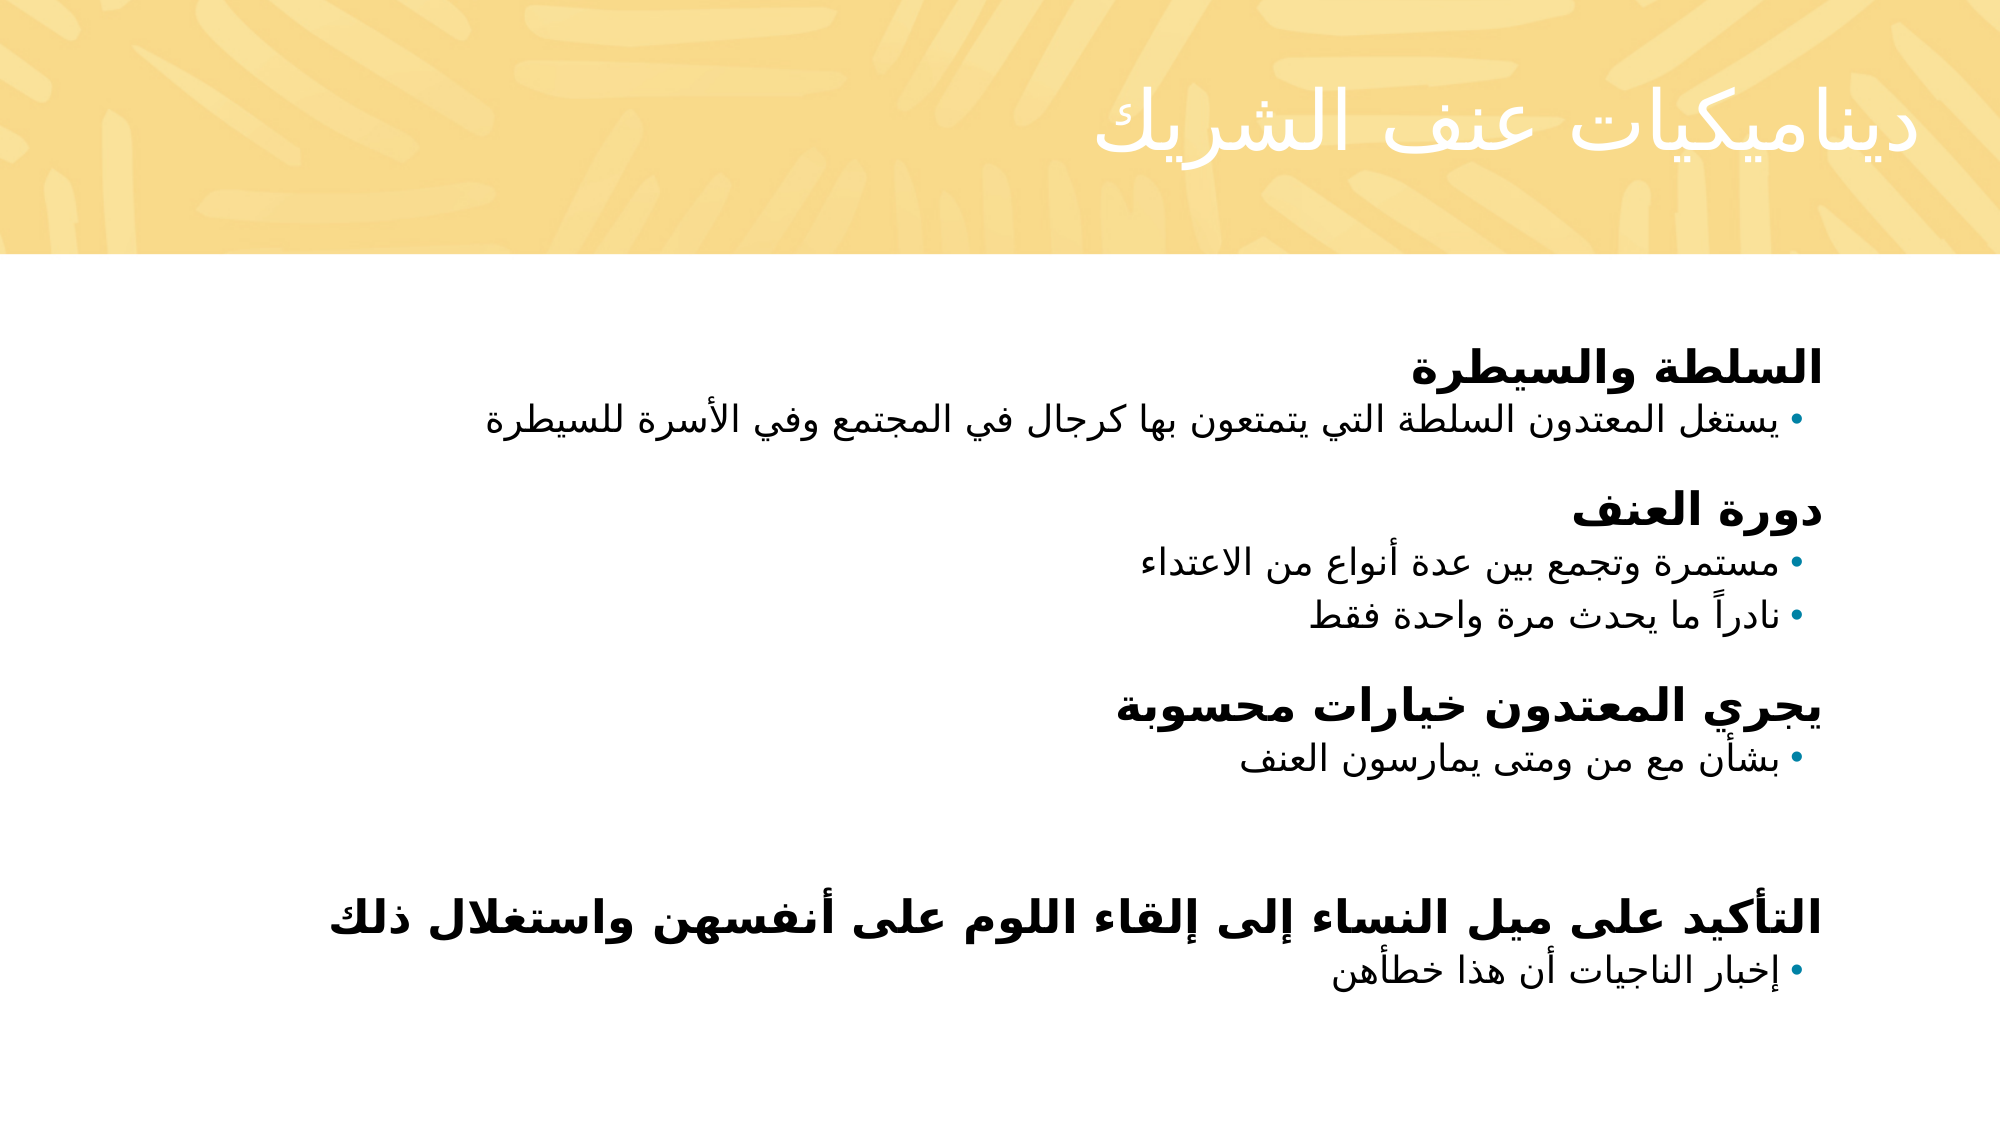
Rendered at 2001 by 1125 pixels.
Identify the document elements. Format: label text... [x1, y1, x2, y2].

list السلطة والسيطرة يستغل المعتدون السلطة التي يتمتعون بها كرجال في المجتمع وفي الأسرة للسيطرة دورة العنف مستمرة وتجمع بين عدة أنواع من الاعتداء نادراً ما يحدث مرة واحدة فقط يجري المعتدون خيارات محسوبة بشأن مع من ومتى يمارسون العنف التأكيد على ميل النساء إلى إلقاء اللوم على أنفسهن واستغلال ذلك إخبار الناجيات أن هذا خطأهن [237, 324, 1833, 1036]
title ديناميكيات عنف الشريك [61, 33, 1938, 220]
picture [0, 0, 2000, 1125]
